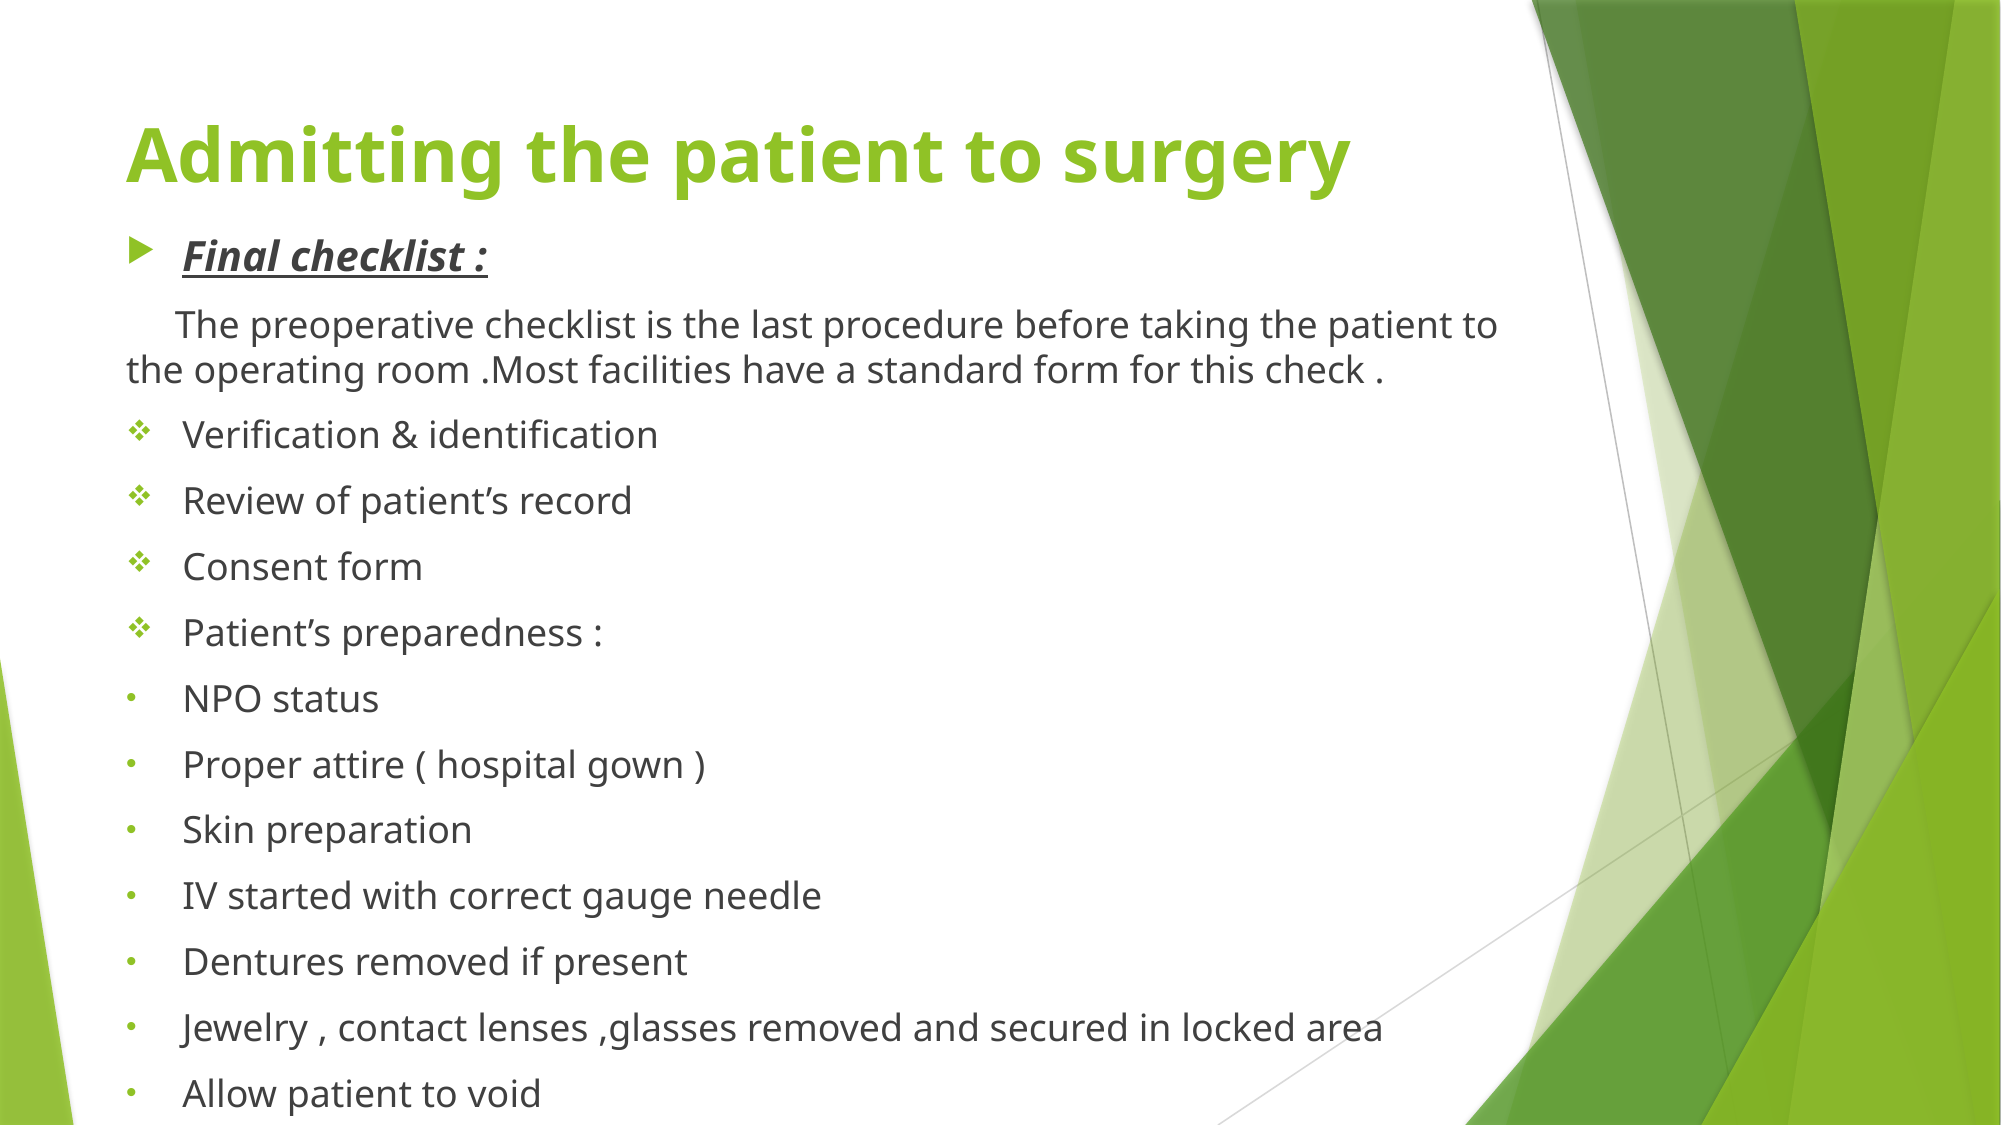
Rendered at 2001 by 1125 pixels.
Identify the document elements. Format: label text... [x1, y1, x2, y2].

title Admitting the patient to surgery [111, 99, 1522, 222]
list Final checklist : The preoperative checklist is the last procedure before taking the patient to the operating room .Most facilities have a standard form for this check . Verification & identification Review of patient’s record Consent form Patient’s preparedness : NPO status Proper attire ( hospital gown ) Skin preparation IV started with correct gauge needle Dentures removed if present Jewelry , contact lenses ,glasses removed and secured in locked area Allow patient to void [111, 222, 1522, 1125]
